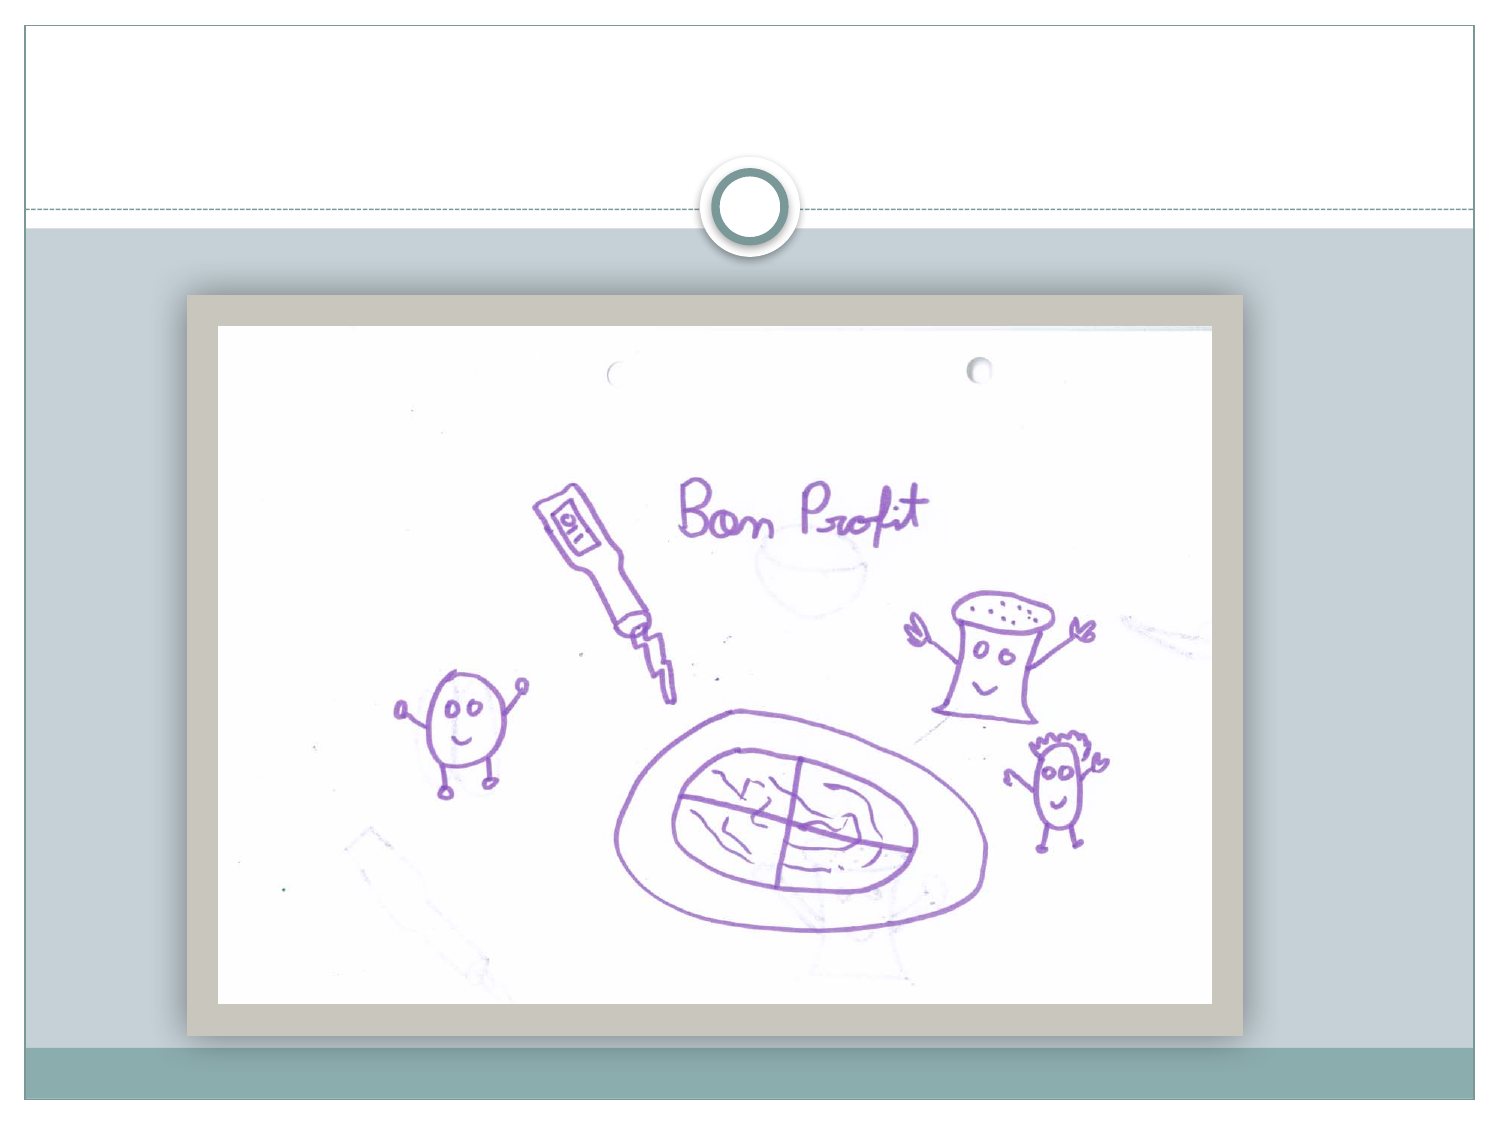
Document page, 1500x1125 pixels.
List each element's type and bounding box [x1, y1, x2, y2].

list [218, 325, 1213, 1005]
